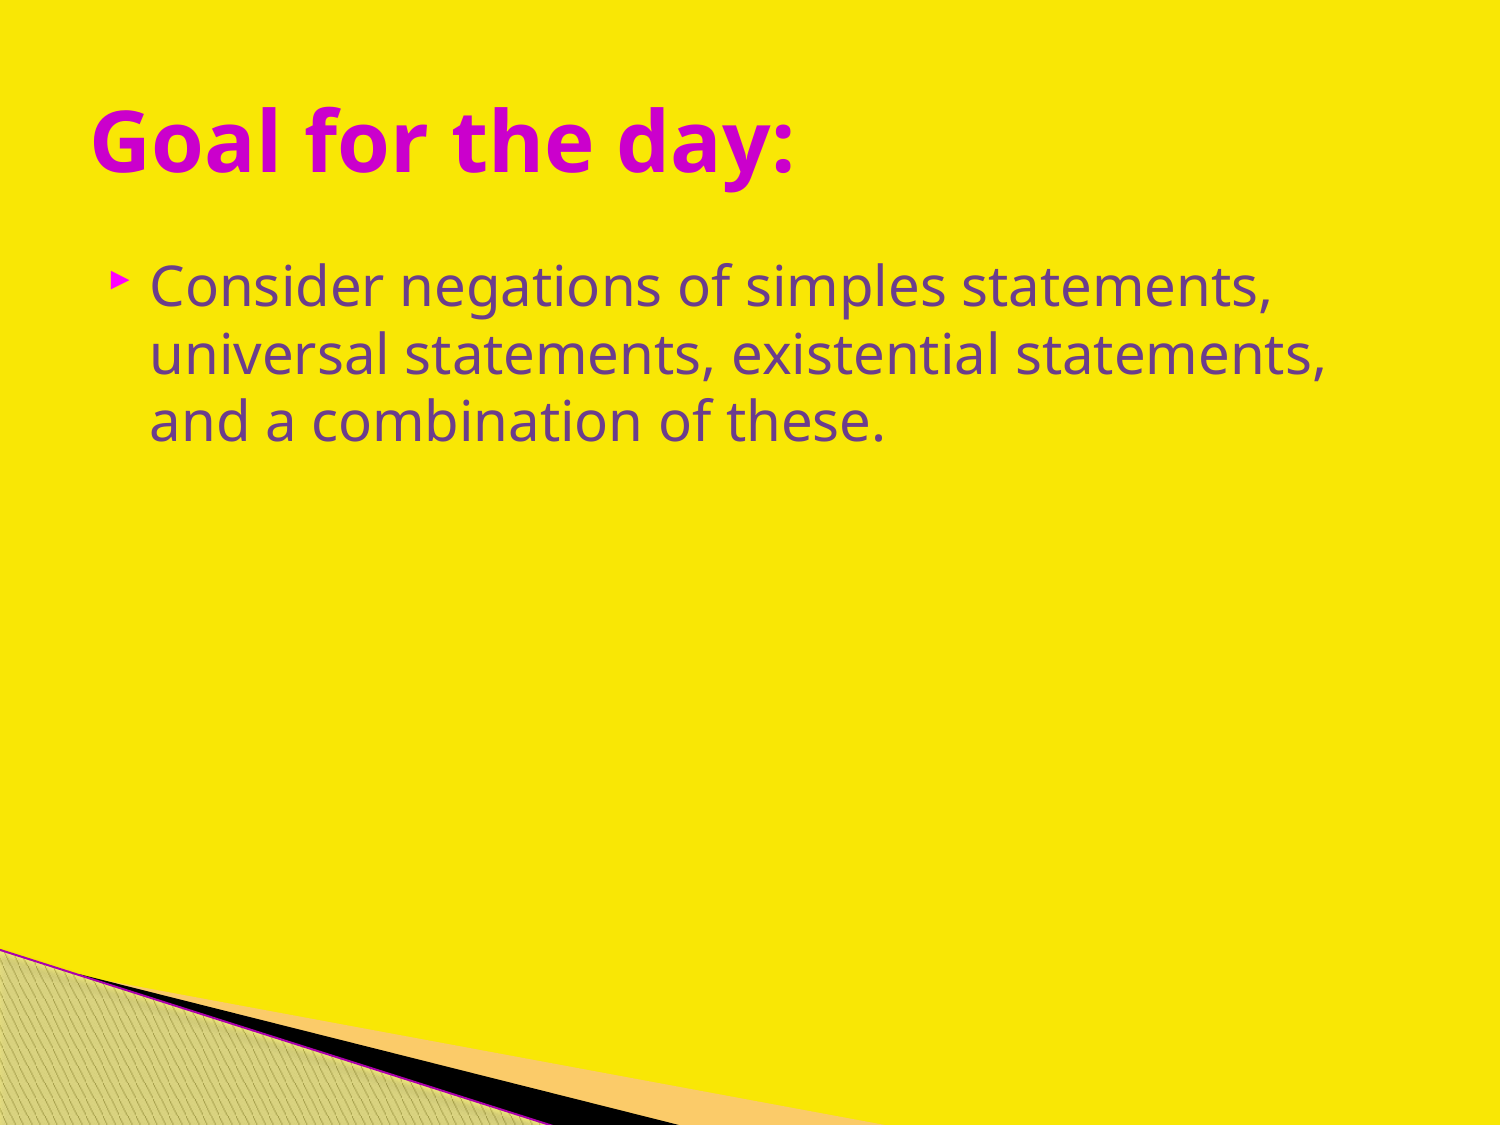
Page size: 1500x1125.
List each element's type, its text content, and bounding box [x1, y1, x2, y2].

list Consider negations of simples statements, universal statements, existential statements, and a combination of these. [75, 243, 1425, 986]
title Goal for the day: [75, 45, 1425, 233]
